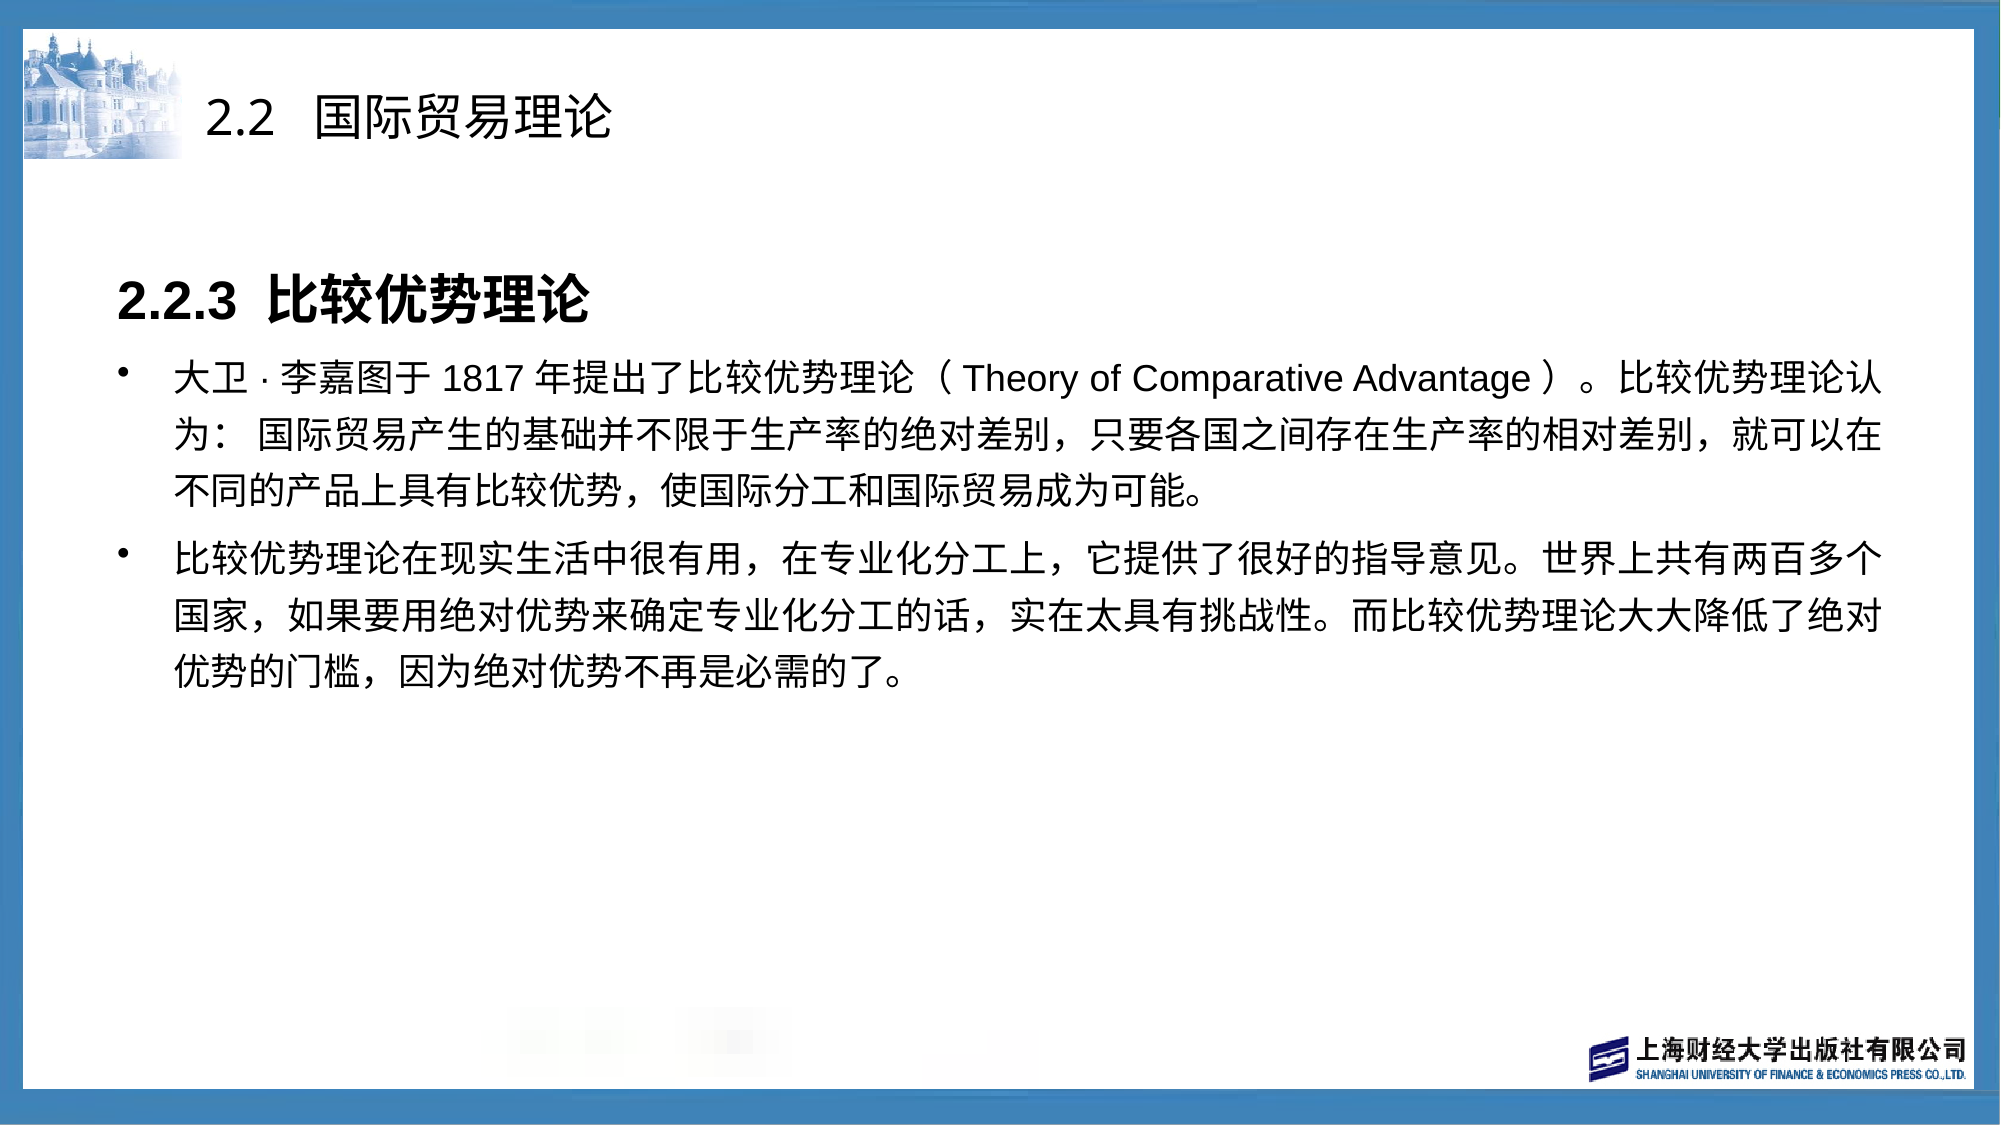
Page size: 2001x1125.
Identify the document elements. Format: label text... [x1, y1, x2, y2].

list 2.2.3 比较优势理论 大卫·李嘉图于1817年提出了比较优势理论（Theory of Comparative Advantage）。比较优势理论认为： 国际贸易产生的基础并不限于生产率的绝对差别，只要各国之间存在生产率的相对差别，就可以在不同的产品上具有比较优势，使国际分工和国际贸易成为可能。 比较优势理论在现实生活中很有用，在专业化分工上，它提供了很好的指导意见。世界上共有两百多个国家，如果要用绝对优势来确定专业化分工的话，实在太具有挑战性。而比较优势理论大大降低了绝对优势的门槛，因为绝对优势不再是必需的了。 [102, 241, 1898, 1065]
title 2.2 国际贸易理论 [190, 64, 1547, 168]
picture [0, 0, 2001, 1125]
